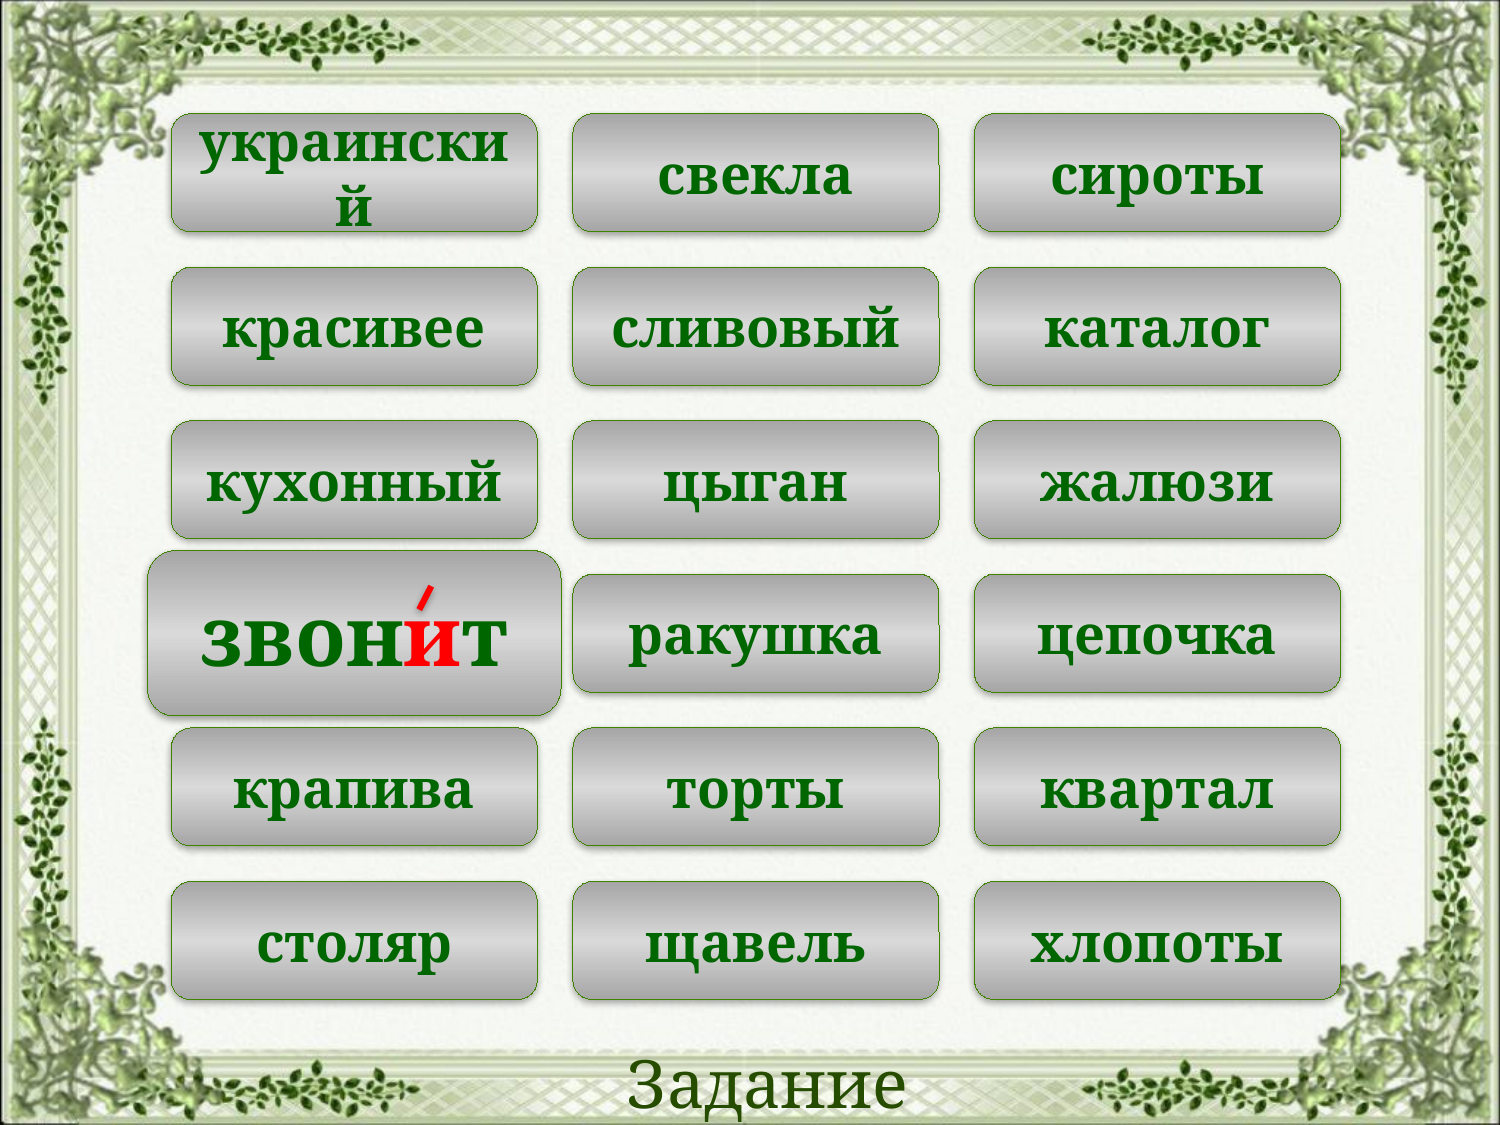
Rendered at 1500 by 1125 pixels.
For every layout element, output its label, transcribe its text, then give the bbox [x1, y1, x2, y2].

text_box столяр [171, 881, 538, 1000]
text_box жалюзи [974, 420, 1341, 539]
text_box украинский [171, 113, 538, 232]
text_box цепочка [974, 574, 1341, 693]
text_box Задание [584, 1034, 951, 1125]
text_box звонит [147, 550, 562, 716]
text_box сливовый [572, 267, 940, 386]
text_box крапива [171, 727, 538, 846]
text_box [419, 585, 432, 610]
text_box цыган [572, 420, 940, 539]
text_box каталог [974, 267, 1341, 386]
text_box щавель [572, 881, 940, 1000]
text_box хлопоты [974, 881, 1341, 1000]
text_box ракушка [572, 574, 940, 693]
text_box свекла [572, 113, 940, 232]
text_box сироты [974, 113, 1341, 232]
text_box кухонный [171, 420, 538, 539]
text_box торты [572, 727, 940, 846]
text_box красивее [171, 267, 538, 386]
picture [0, 0, 1500, 1125]
text_box квартал [974, 727, 1341, 846]
